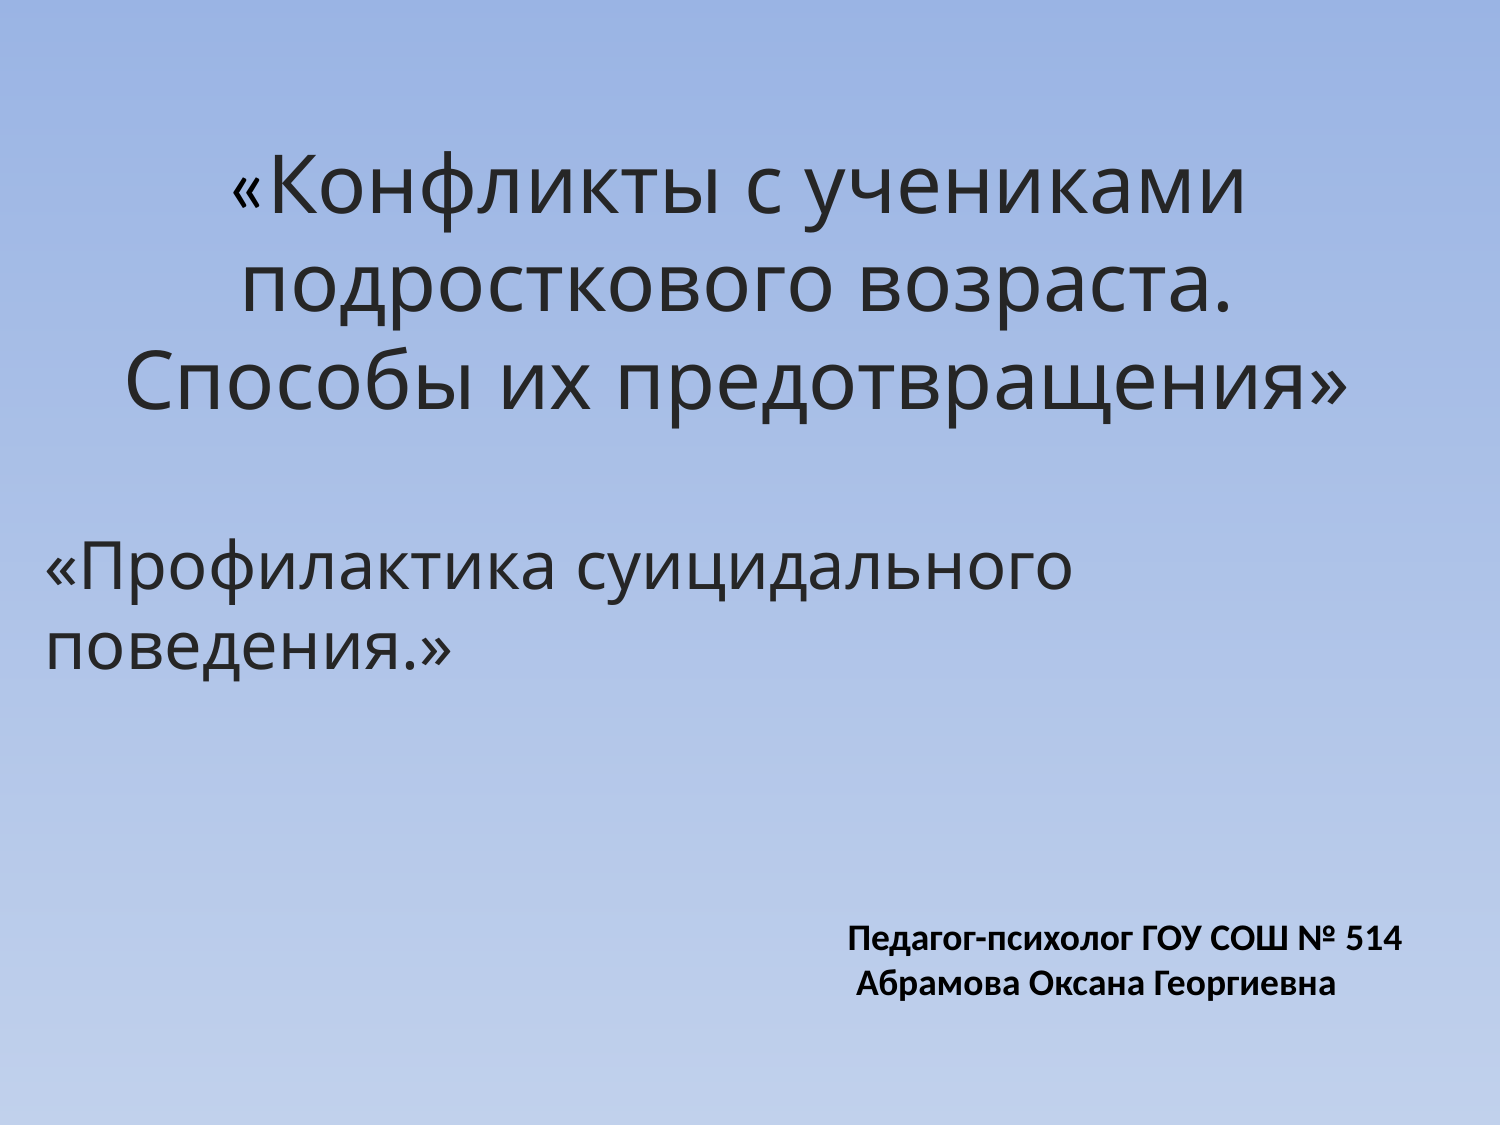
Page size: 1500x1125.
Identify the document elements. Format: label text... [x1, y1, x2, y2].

text_box Педагог-психолог ГОУ СОШ № 514 Абрамова Оксана Георгиевна [832, 905, 1424, 1010]
text_box «Профилактика суицидального поведения.» [29, 515, 1441, 690]
title «Конфликты с учениками подросткового возраста. Способы их предотвращения» [100, 113, 1376, 445]
